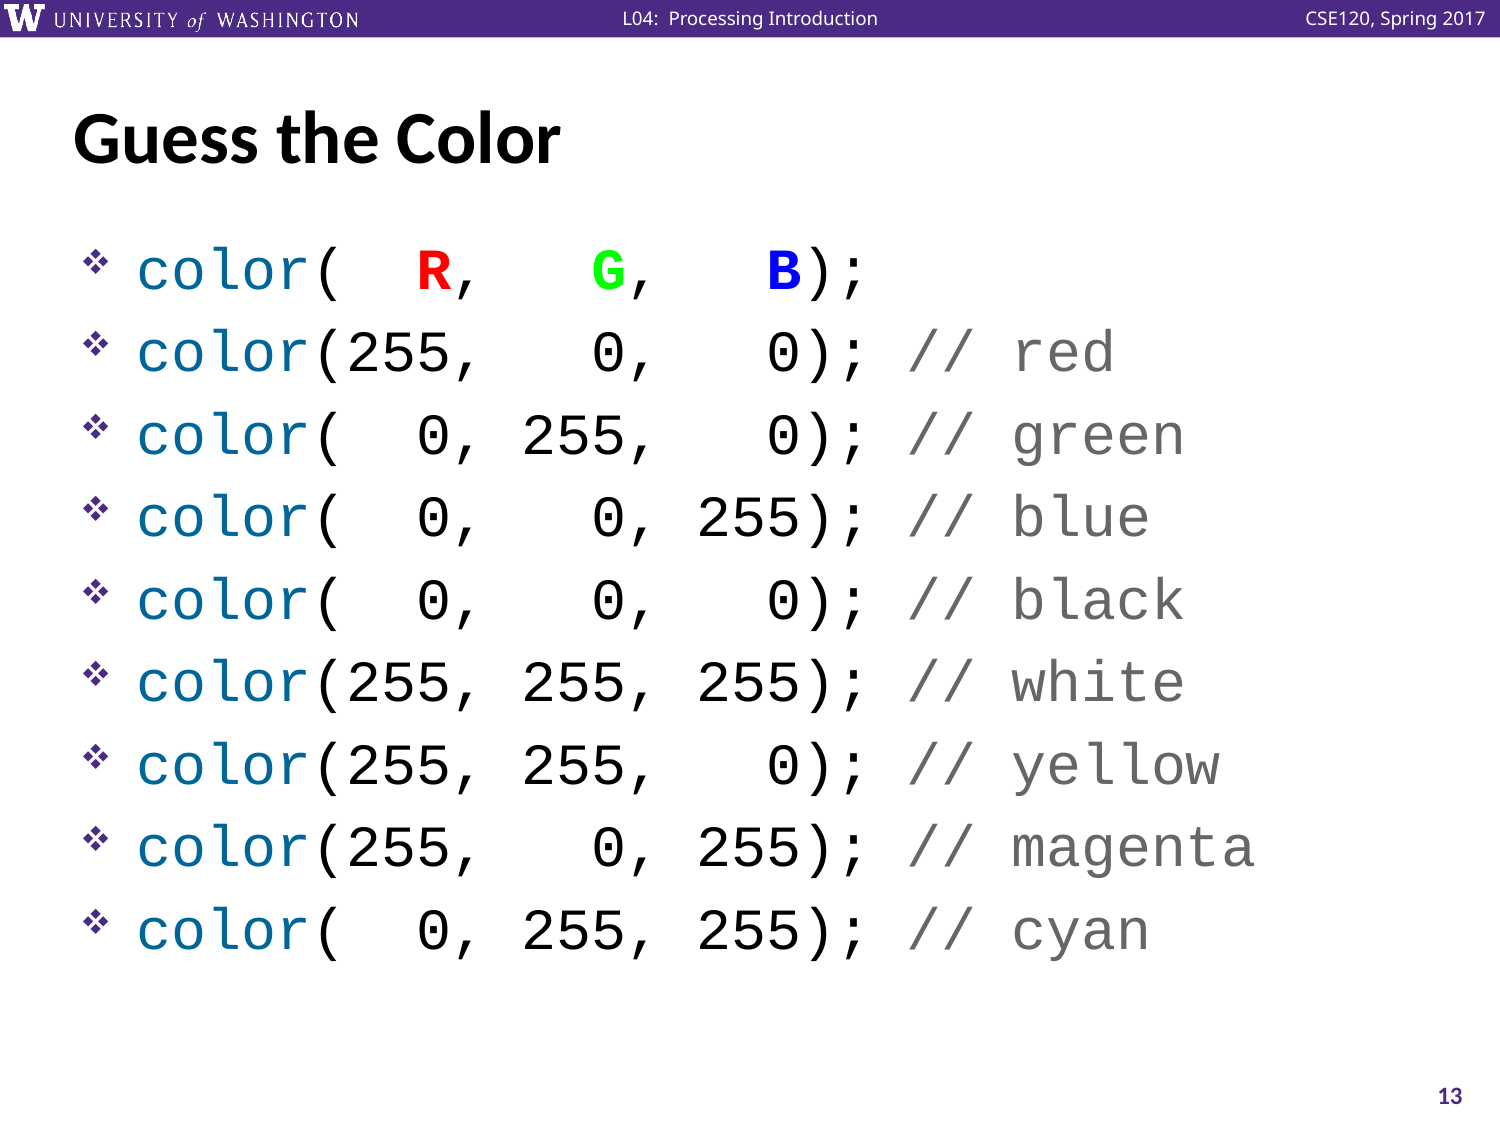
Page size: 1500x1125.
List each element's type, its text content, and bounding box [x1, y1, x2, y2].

list color( R, G, B); color(255, 0, 0); // red color( 0, 255, 0); // green color( 0, 0, 255); // blue color( 0, 0, 0); // black color(255, 255, 255); // white color(255, 255, 0); // yellow color(255, 0, 255); // magenta color( 0, 255, 255); // cyan [64, 223, 1438, 1040]
title Guess the Color [58, 71, 1438, 197]
slide_number 13 [1400, 1065, 1500, 1125]
picture [4, 4, 358, 32]
